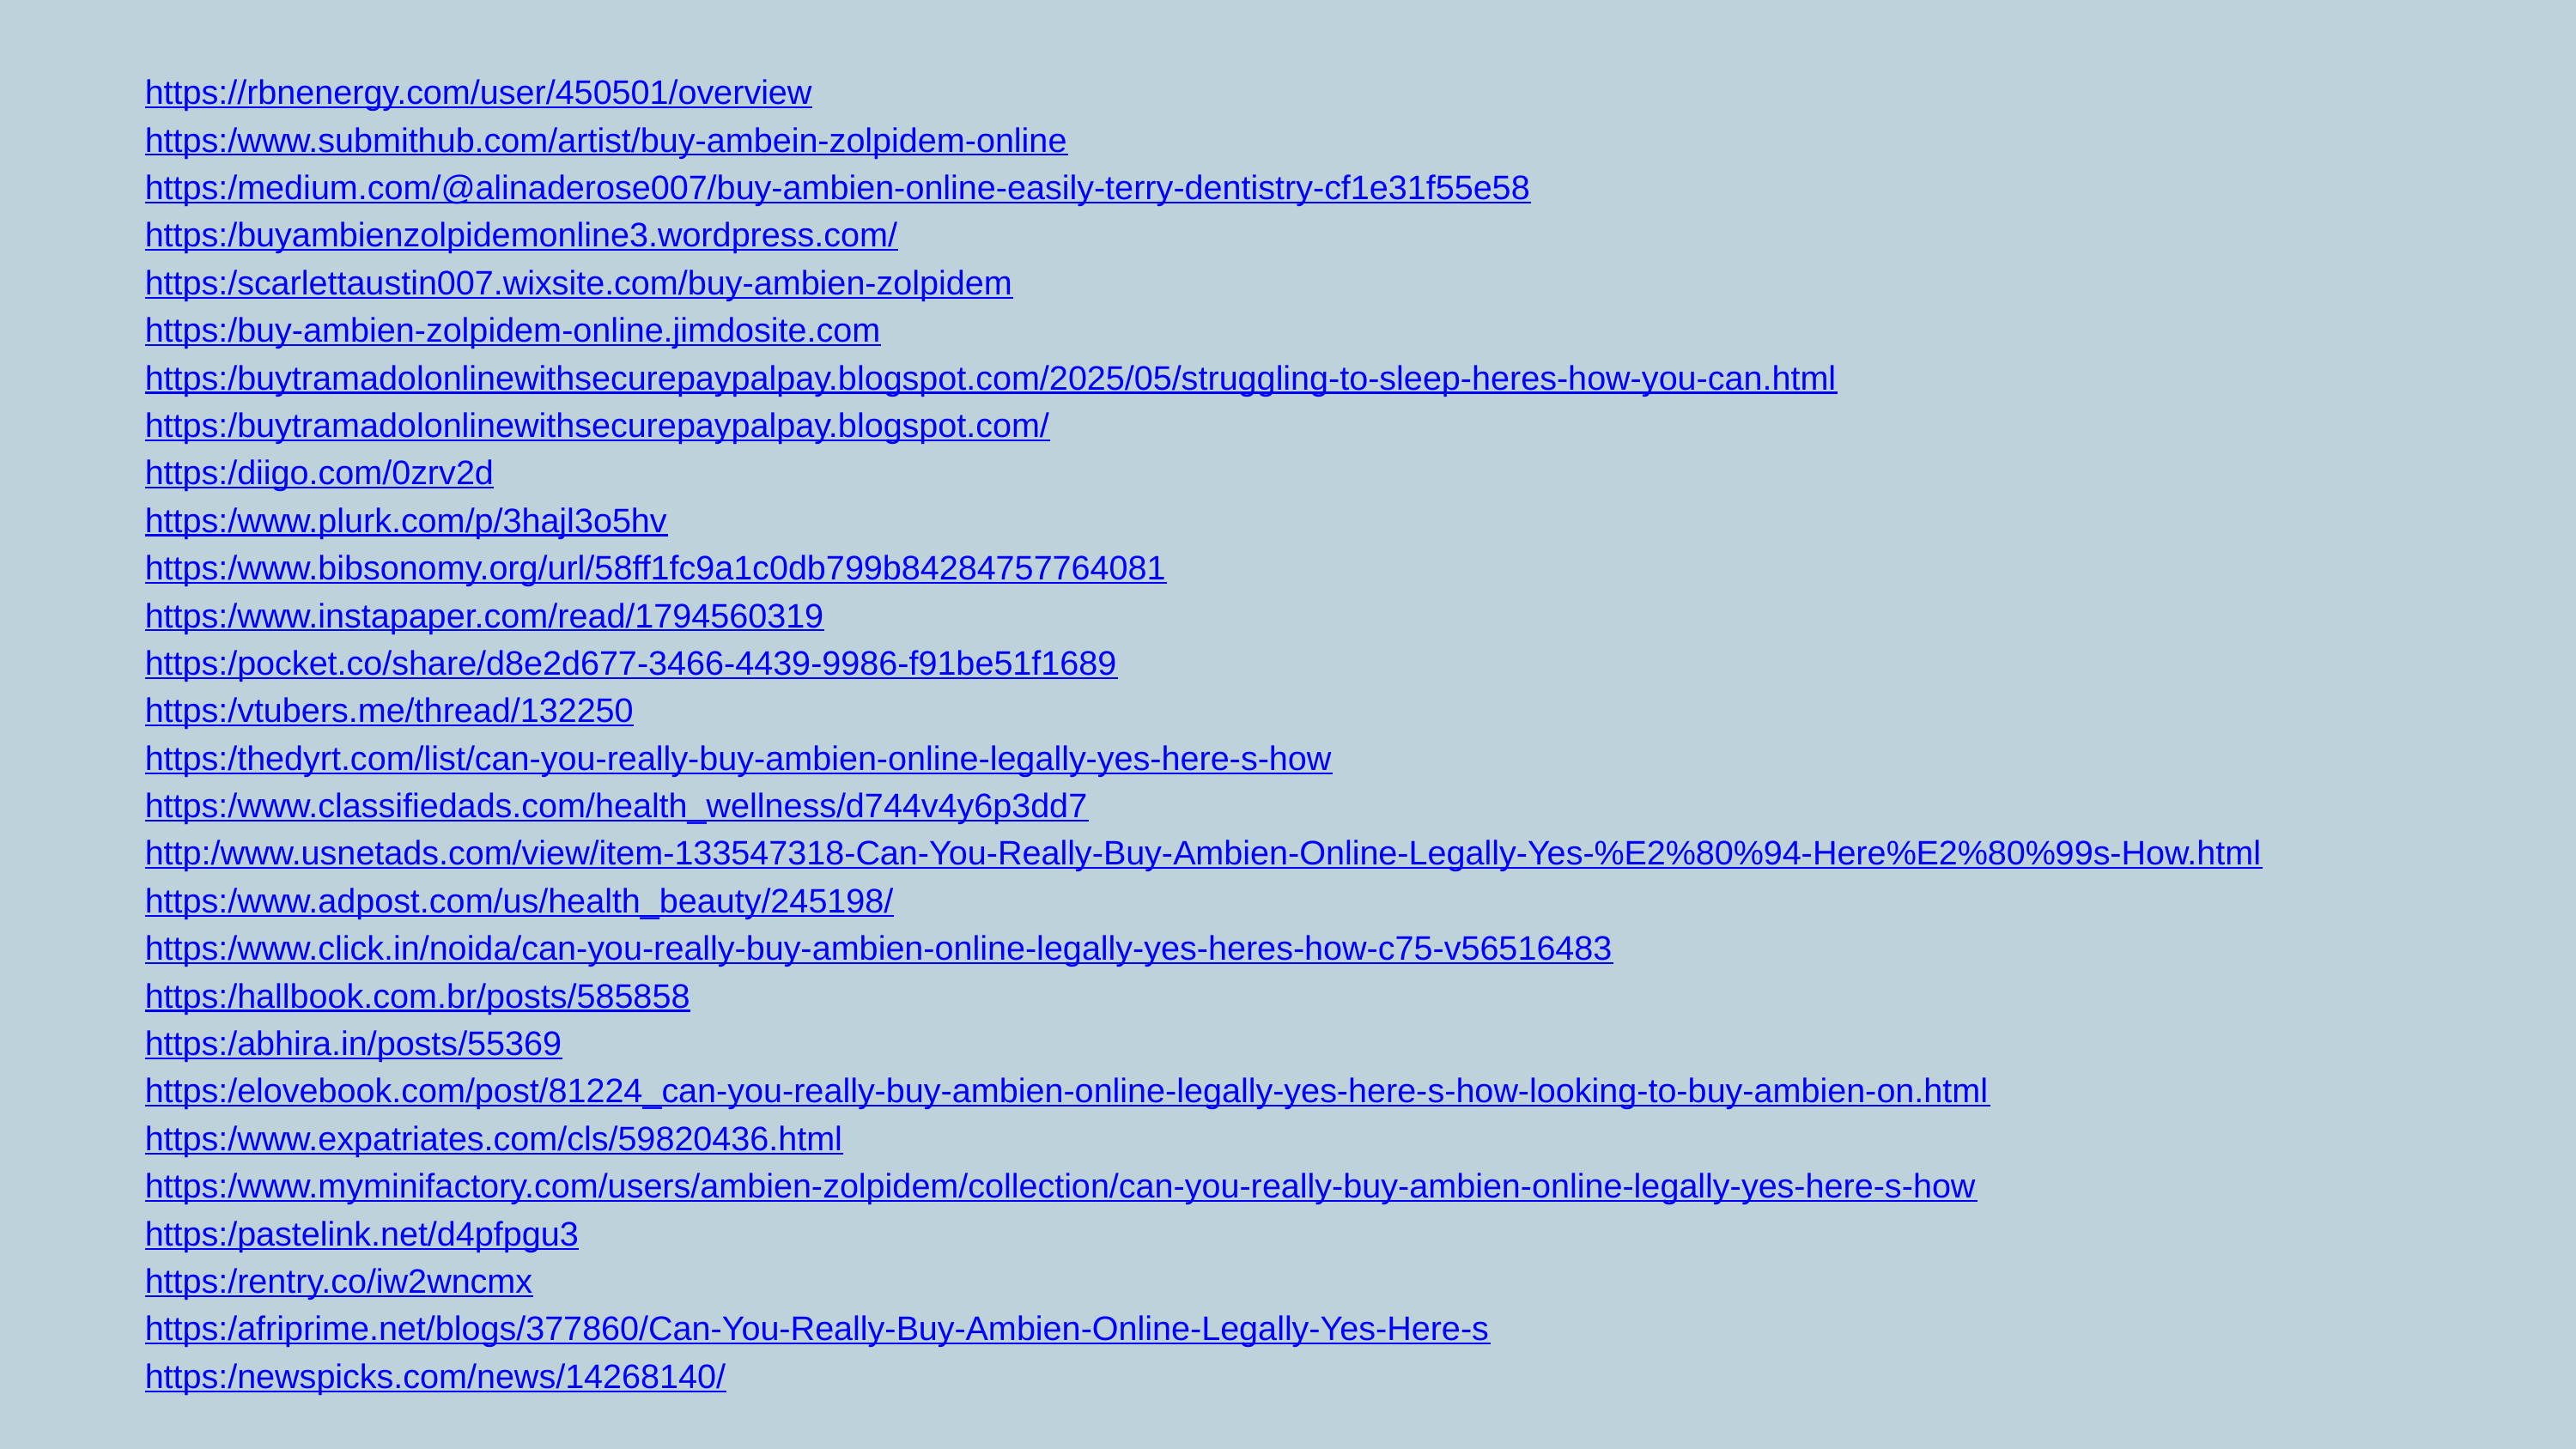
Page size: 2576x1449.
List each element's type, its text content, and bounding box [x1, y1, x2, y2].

text_box https://rbnenergy.com/user/450501/overview https:/www.submithub.com/artist/buy-ambein-zolpidem-online https:/medium.com/@alinaderose007/buy-ambien-online-easily-terry-dentistry-cf1e31f55e58 https:/buyambienzolpidemonline3.wordpress.com/ https:/scarlettaustin007.wixsite.com/buy-ambien-zolpidem https:/buy-ambien-zolpidem-online.jimdosite.com https:/buytramadolonlinewithsecurepaypalpay.blogspot.com/2025/05/struggling-to-sleep-heres-how-you-can.html https:/buytramadolonlinewithsecurepaypalpay.blogspot.com/ https:/diigo.com/0zrv2d https:/www.plurk.com/p/3hajl3o5hv https:/www.bibsonomy.org/url/58ff1fc9a1c0db799b84284757764081 https:/www.instapaper.com/read/1794560319 https:/pocket.co/share/d8e2d677-3466-4439-9986-f91be51f1689 https:/vtubers.me/thread/132250 https:/thedyrt.com/list/can-you-really-buy-ambien-online-legally-yes-here-s-how https:/www.classifiedads.com/health_wellness/d744v4y6p3dd7 http:/www.usnetads.com/view/item-133547318-Can-You-Really-Buy-Ambien-Online-Legally-Yes-%E2%80%94-Here%E2%80%99s-How.html https:/www.adpost.com/us/health_beauty/245198/ https:/www.click.in/noida/can-you-really-buy-ambien-online-legally-yes-heres-how-c75-v56516483 https:/hallbook.com.br/posts/585858 https:/abhira.in/posts/55369 https:/elovebook.com/post/81224_can-you-really-buy-ambien-online-legally-yes-here-s-how-looking-to-buy-ambien-on.html https:/www.expatriates.com/cls/59820436.html https:/www.myminifactory.com/users/ambien-zolpidem/collection/can-you-really-buy-ambien-online-legally-yes-here-s-how https:/pastelink.net/d4pfpgu3 https:/rentry.co/iw2wncmx https:/afriprime.net/blogs/377860/Can-You-Really-Buy-Ambien-Online-Legally-Yes-Here-s https:/newspicks.com/news/14268140/ [144, 64, 2265, 1396]
